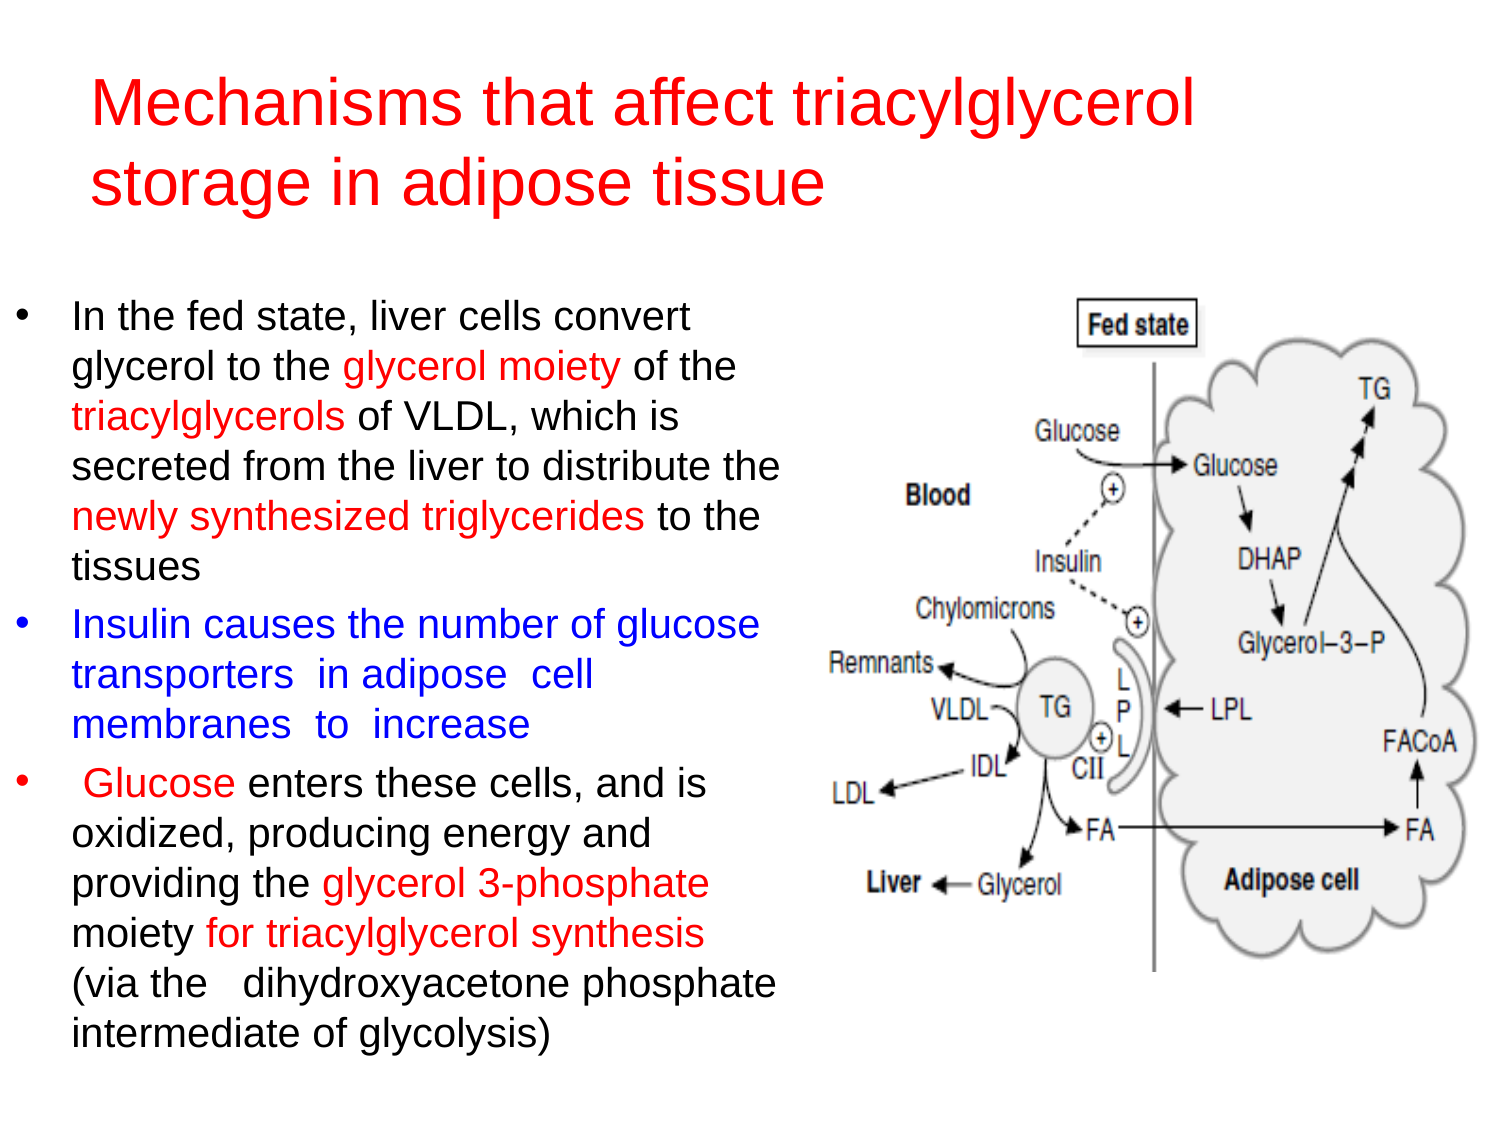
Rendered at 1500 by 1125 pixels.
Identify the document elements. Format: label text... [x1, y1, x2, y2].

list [820, 257, 1500, 985]
list In the fed state, liver cells convert glycerol to the glycerol moiety of the triacylglycerols of VLDL, which is secreted from the liver to distribute the newly synthesized triglycerides to the tissues Insulin causes the number of glucose transporters in adipose cell membranes to increase Glucose enters these cells, and is oxidized, producing energy and providing the glycerol 3-phosphate moiety for triacylglycerol synthesis (via the dihydroxyacetone phosphate intermediate of glycolysis) [0, 281, 797, 1024]
title Mechanisms that affect triacylglycerol storage in adipose tissue [75, 45, 1425, 233]
